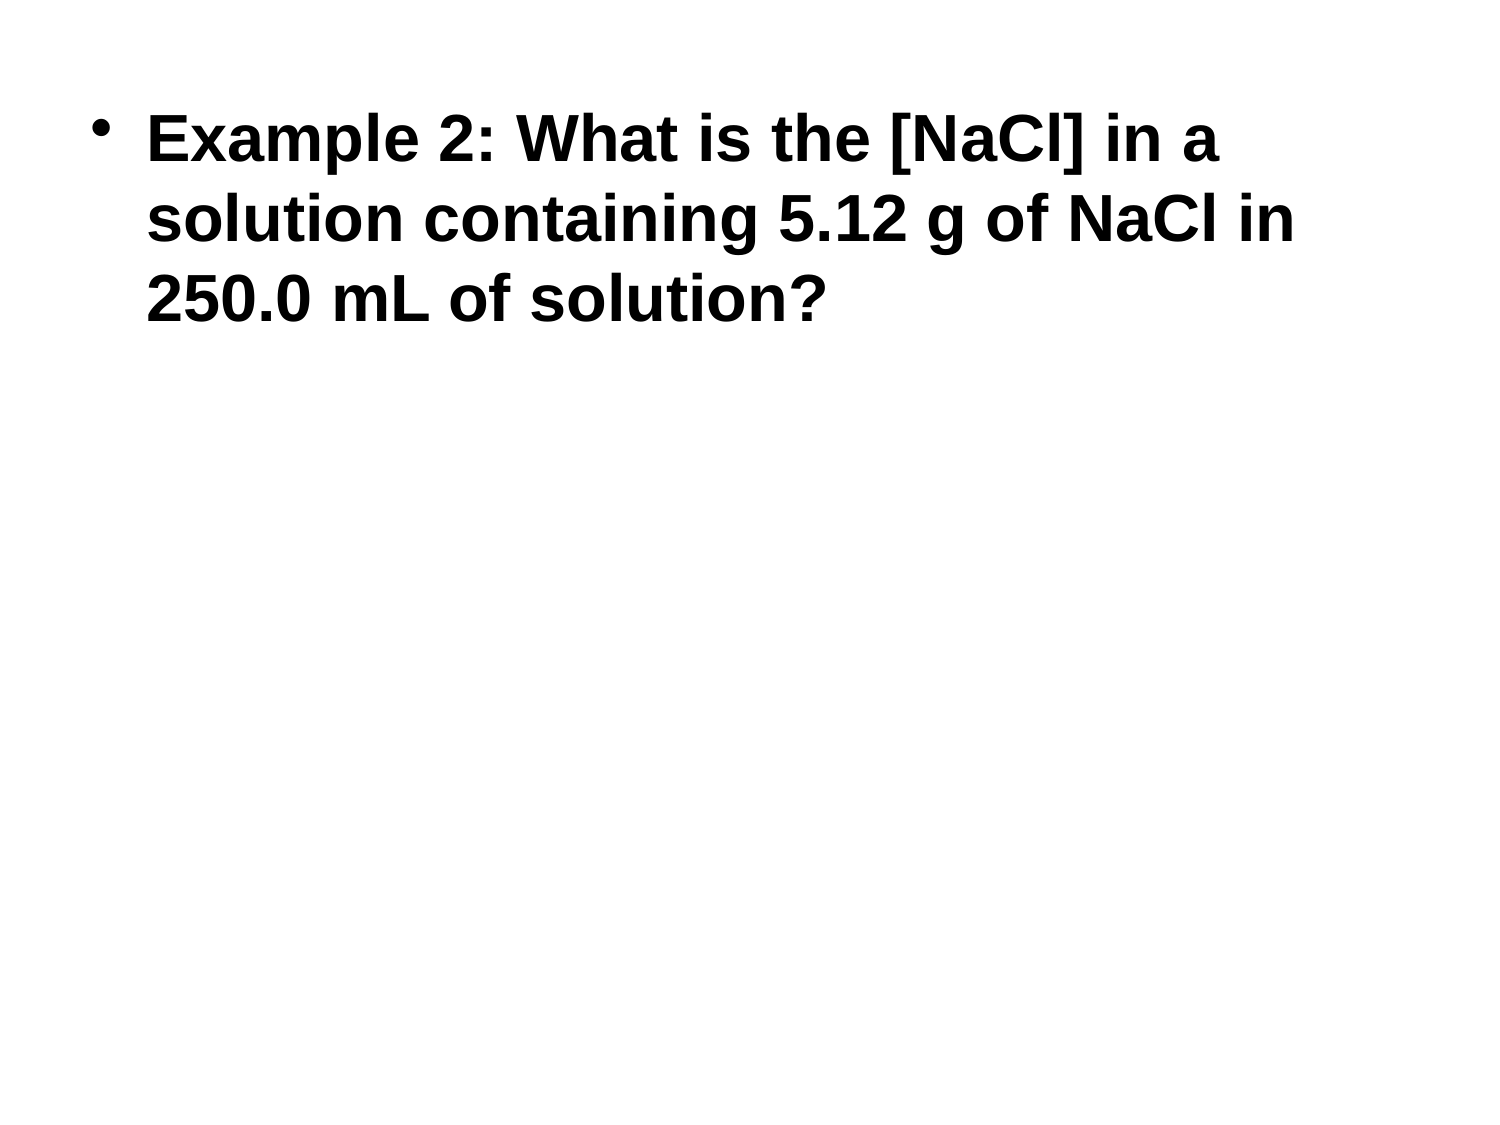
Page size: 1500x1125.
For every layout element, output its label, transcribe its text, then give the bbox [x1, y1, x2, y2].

list Example 2: What is the [NaCl] in a solution containing 5.12 g of NaCl in 250.0 mL of solution? [74, 87, 1426, 1006]
